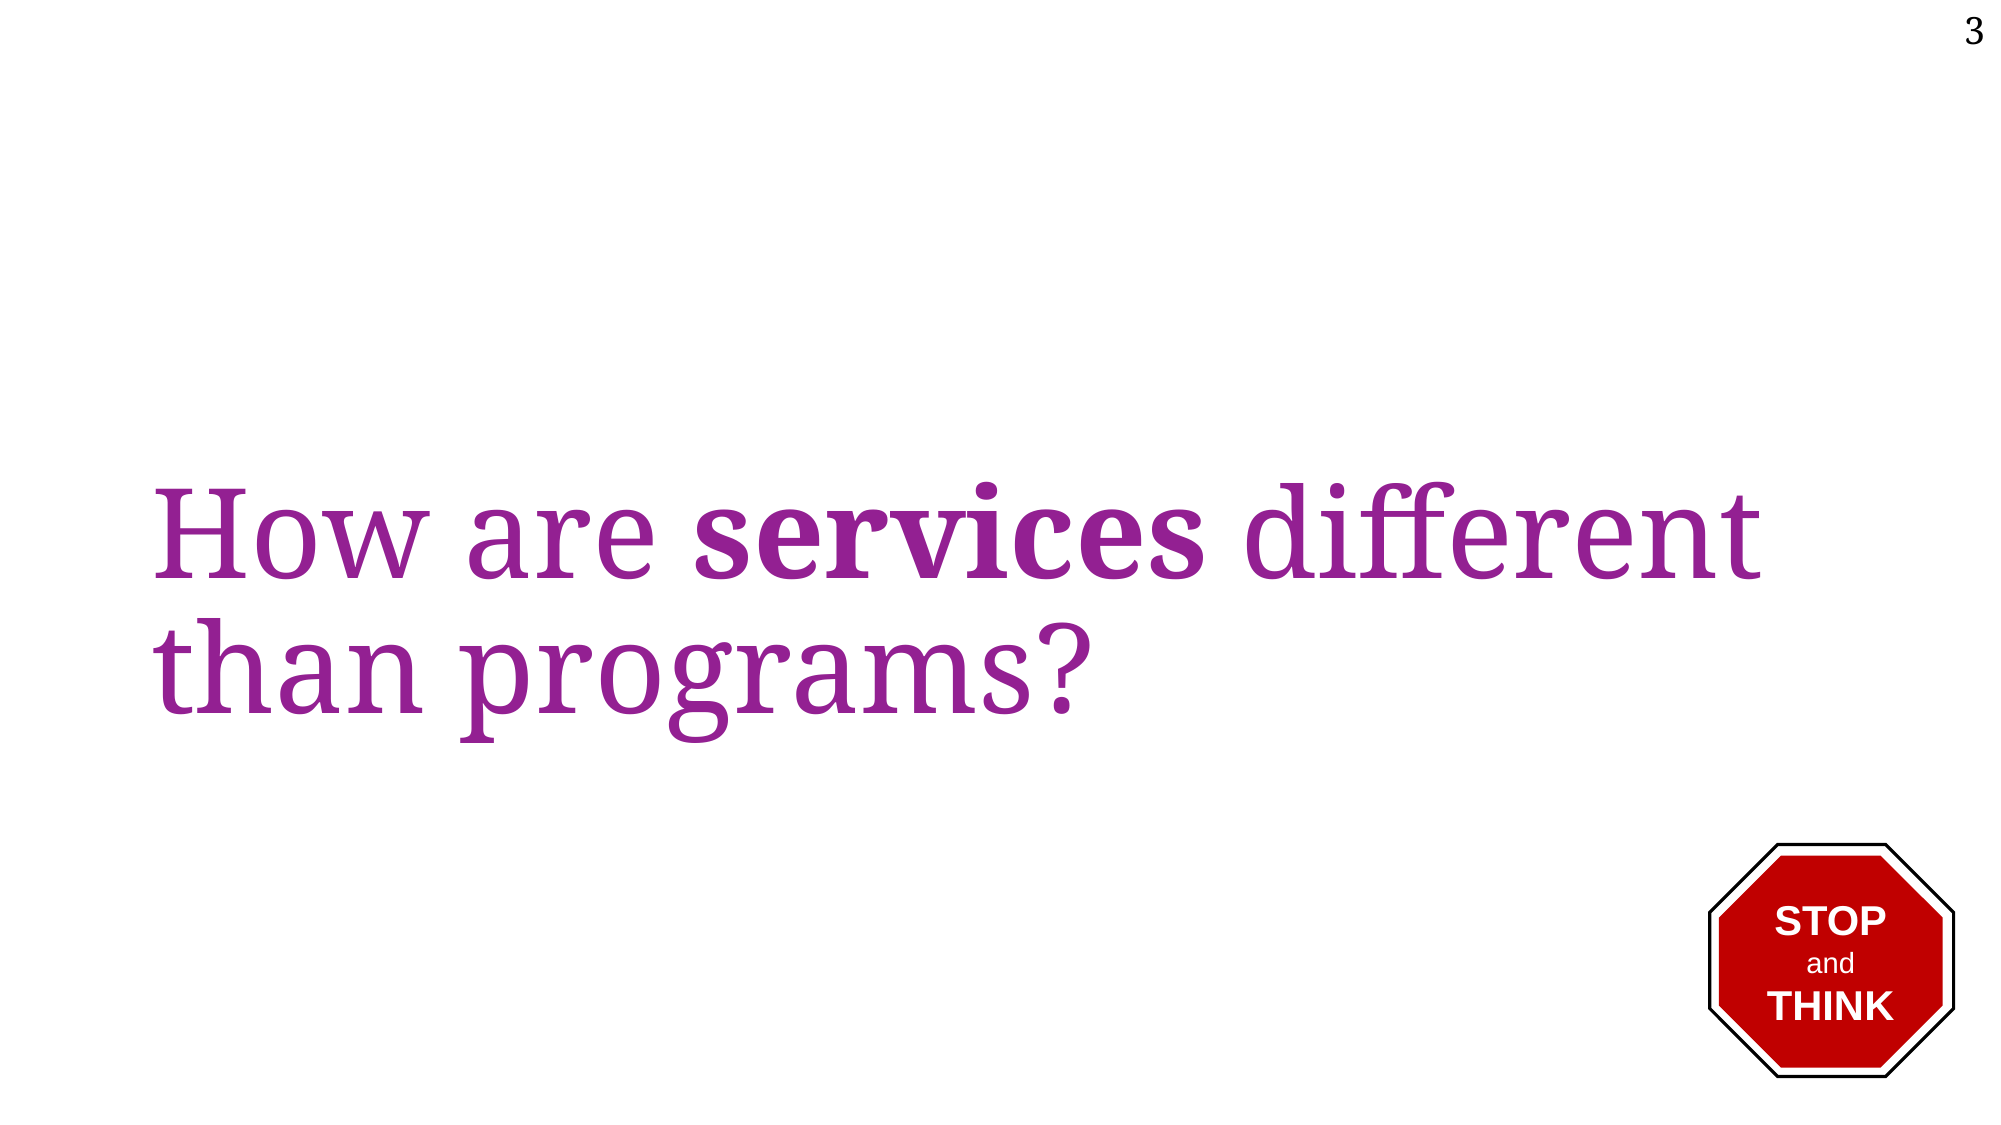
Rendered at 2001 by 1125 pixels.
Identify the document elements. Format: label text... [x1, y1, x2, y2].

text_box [1709, 844, 1954, 1077]
text_box 3 [1901, 0, 2000, 60]
title How are services different than programs? [136, 280, 1862, 749]
